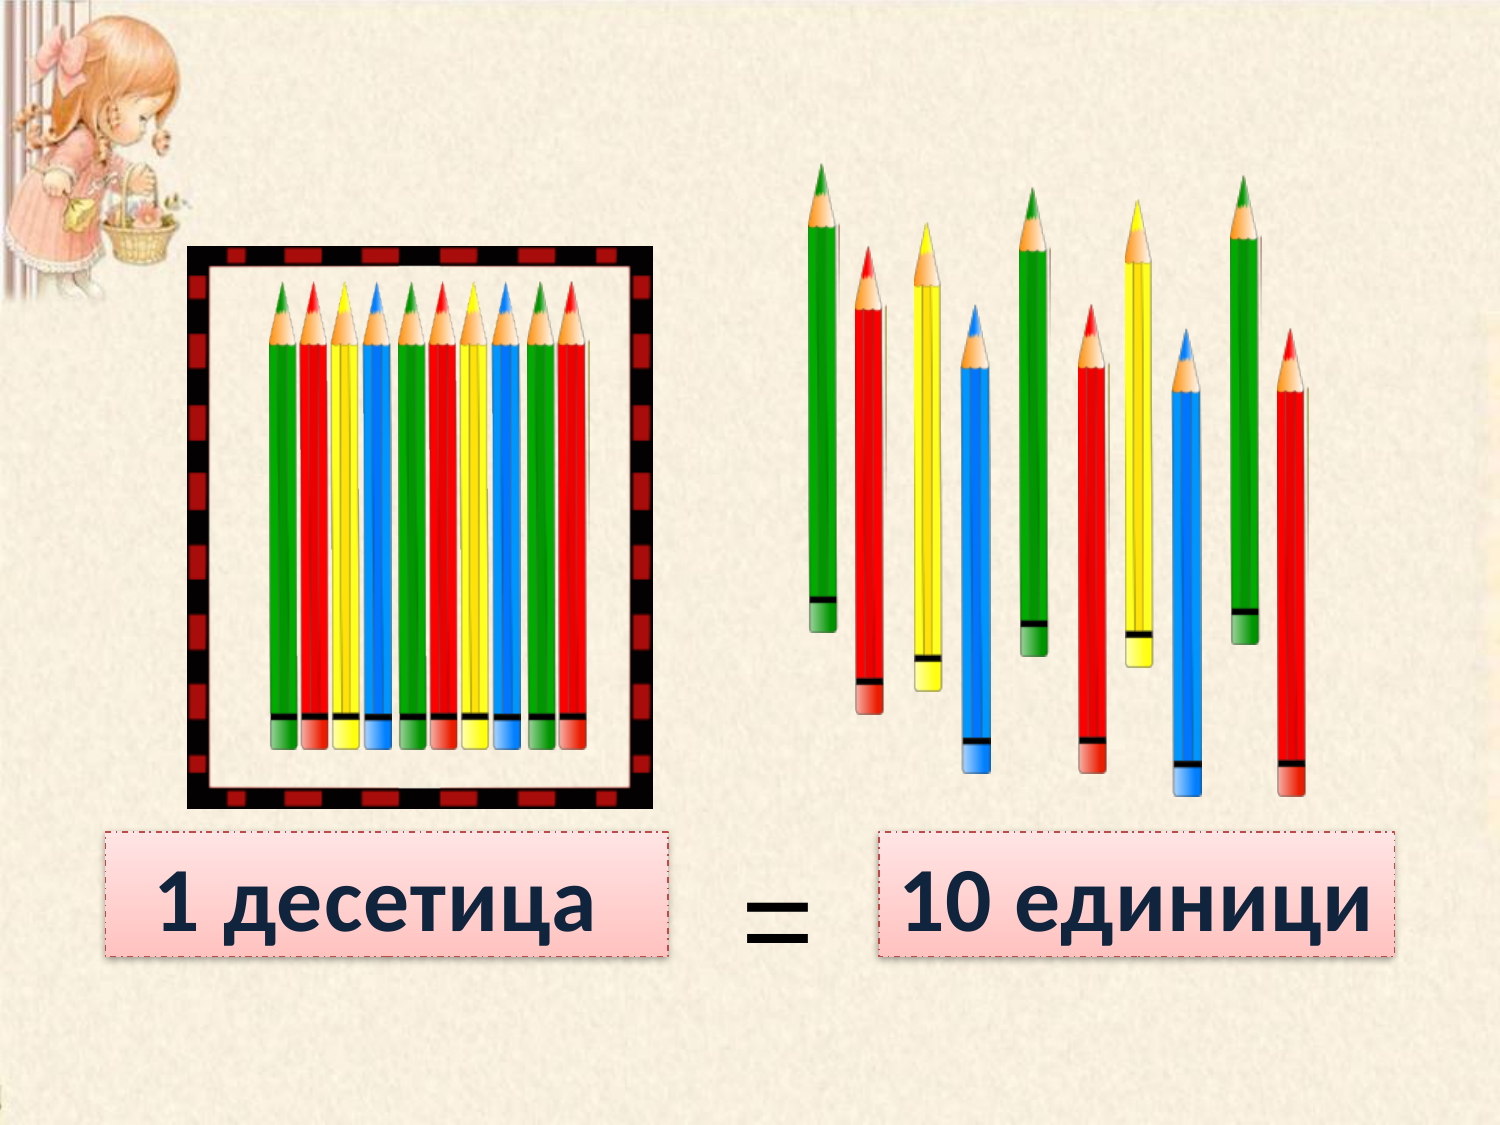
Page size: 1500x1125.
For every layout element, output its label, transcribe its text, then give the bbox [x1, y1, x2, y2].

text_box = [726, 831, 856, 997]
text_box 10 единици [878, 831, 1395, 957]
text_box 1 десетица [105, 831, 669, 957]
picture [0, 0, 1500, 1125]
